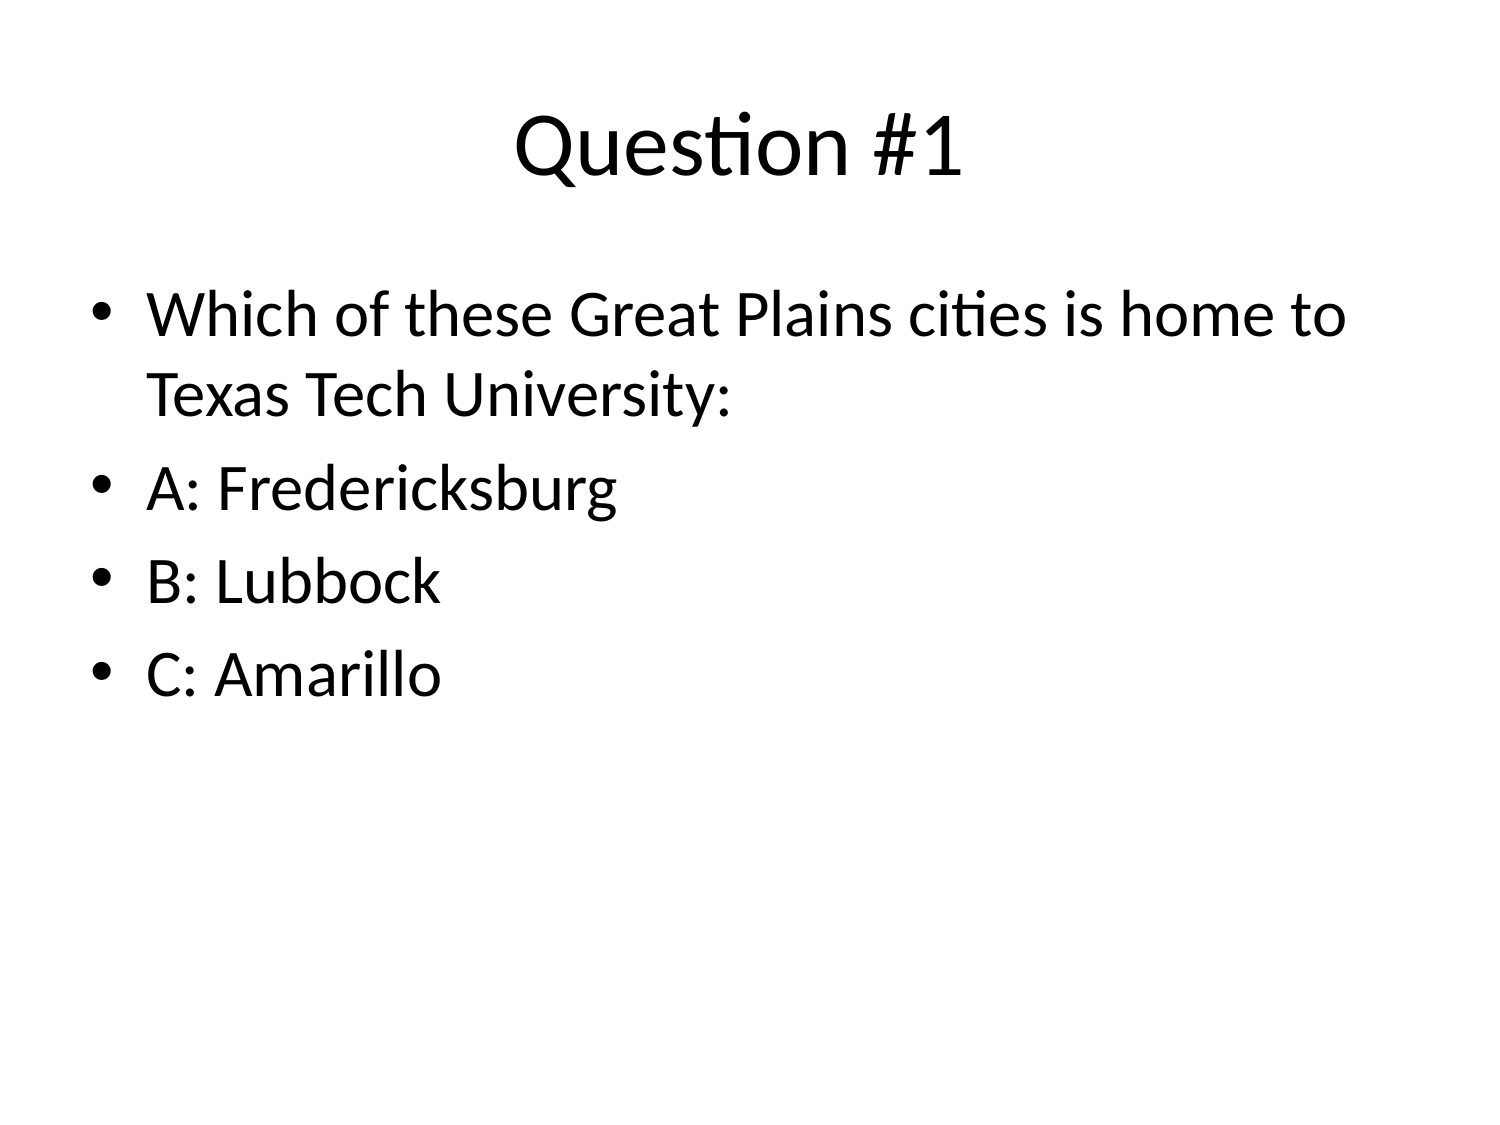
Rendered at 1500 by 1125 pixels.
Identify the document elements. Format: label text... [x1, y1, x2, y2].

list Which of these Great Plains cities is home to Texas Tech University: A: Fredericksburg B: Lubbock C: Amarillo [75, 262, 1425, 1005]
title Question #1 [75, 45, 1425, 233]
